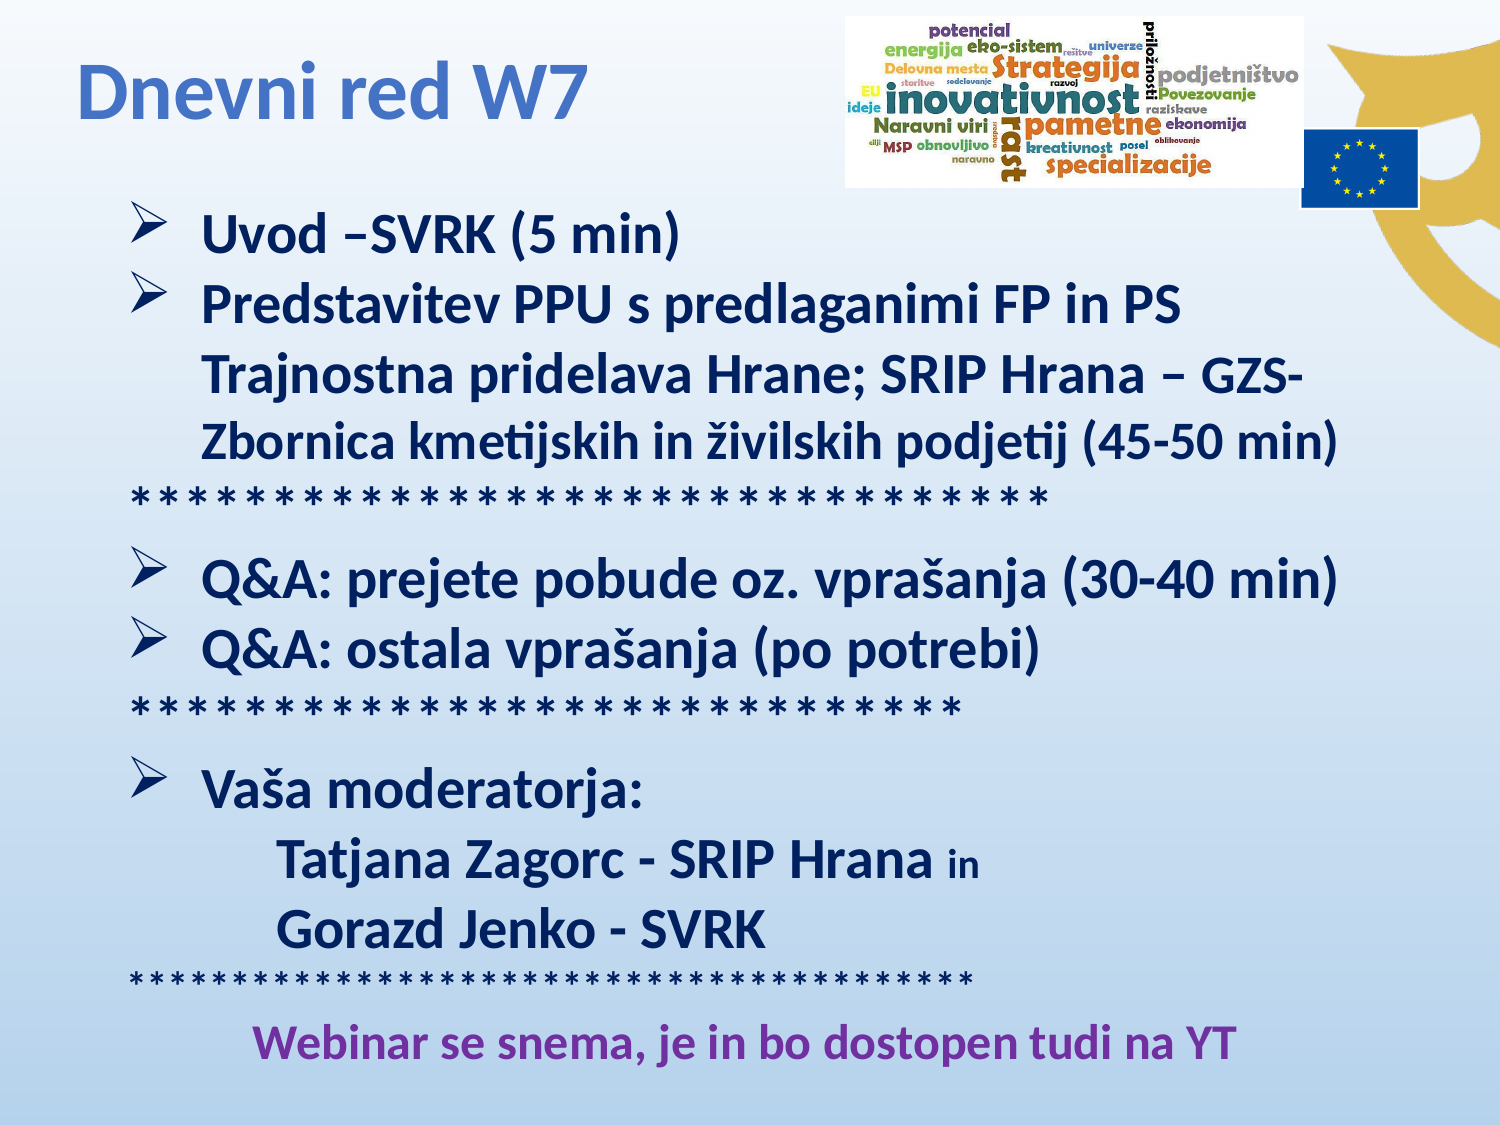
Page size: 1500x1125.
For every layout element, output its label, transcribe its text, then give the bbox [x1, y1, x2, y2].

picture [845, 0, 1500, 489]
text_box Uvod –SVRK (5 min) Predstavitev PPU s predlaganimi FP in PS Trajnostna pridelava Hrane; SRIP Hrana – GZS-Zbornica kmetijskih in živilskih podjetij (45-50 min) ******************************** Q&A: prejete pobude oz. vprašanja (30-40 min) Q&A: ostala vprašanja (po potrebi) ***************************** Vaša moderatorja: Tatjana Zagorc - SRIP Hrana in Gorazd Jenko - SVRK ***************************************** Webinar se snema, je in bo dostopen tudi na YT [111, 187, 1380, 1078]
text_box Dnevni red W7 [61, 29, 834, 144]
